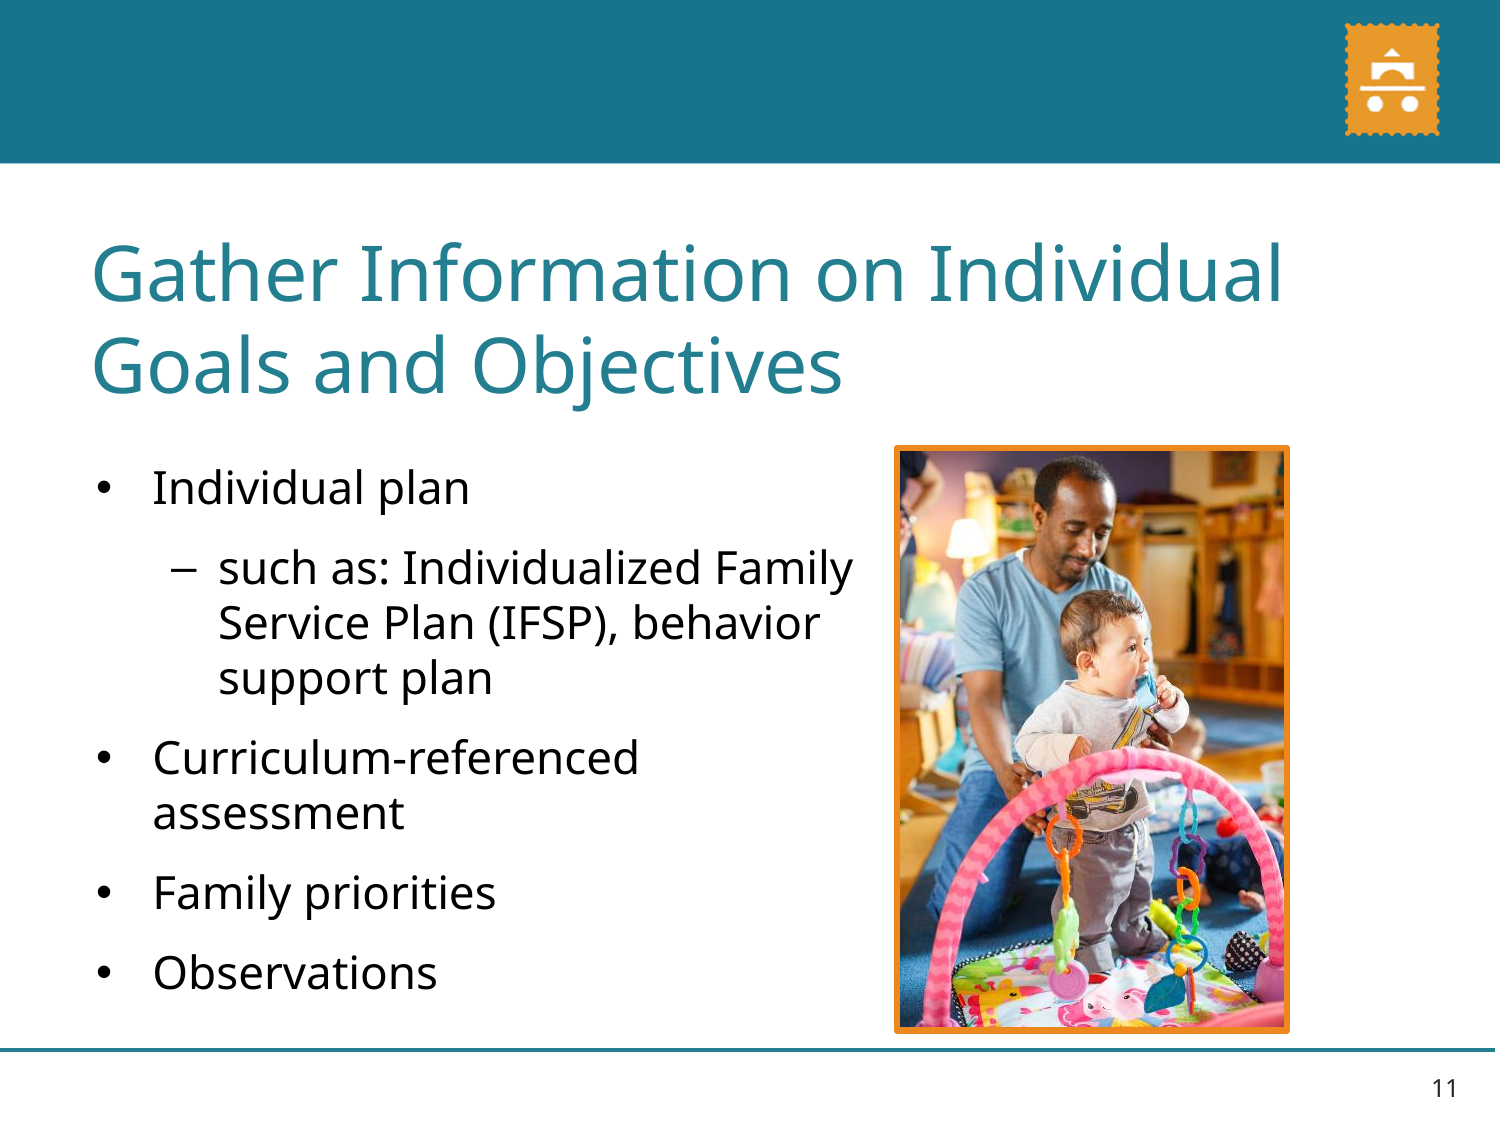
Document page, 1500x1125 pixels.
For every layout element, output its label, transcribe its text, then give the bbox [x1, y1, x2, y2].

picture [0, 0, 1500, 1125]
text_box Gather Information on Individual Goals and Objectives [74, 216, 1500, 417]
text_box Individual plan such as: Individualized Family Service Plan (IFSP), behavior support plan Curriculum-referenced assessment Family priorities Observations [81, 451, 878, 1072]
text_box 11 [1416, 1065, 1500, 1125]
